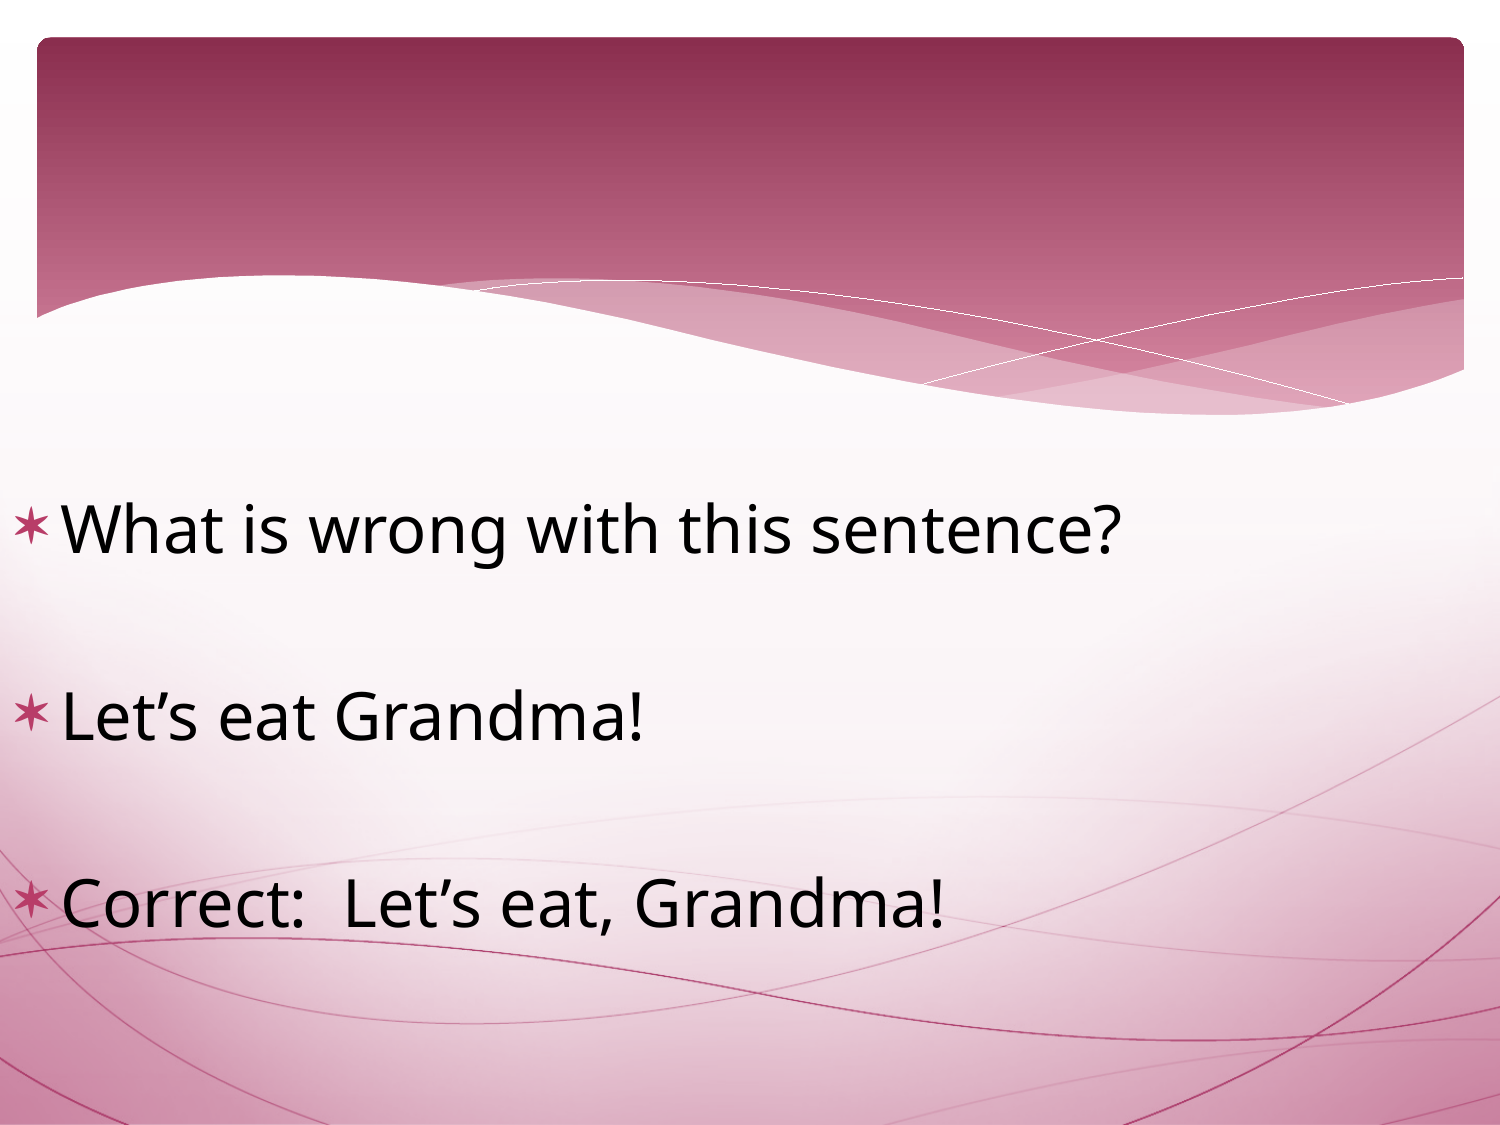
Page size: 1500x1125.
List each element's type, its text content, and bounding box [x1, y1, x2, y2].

list What is wrong with this sentence? Let’s eat Grandma! Correct: Let’s eat, Grandma! [0, 479, 1500, 1046]
